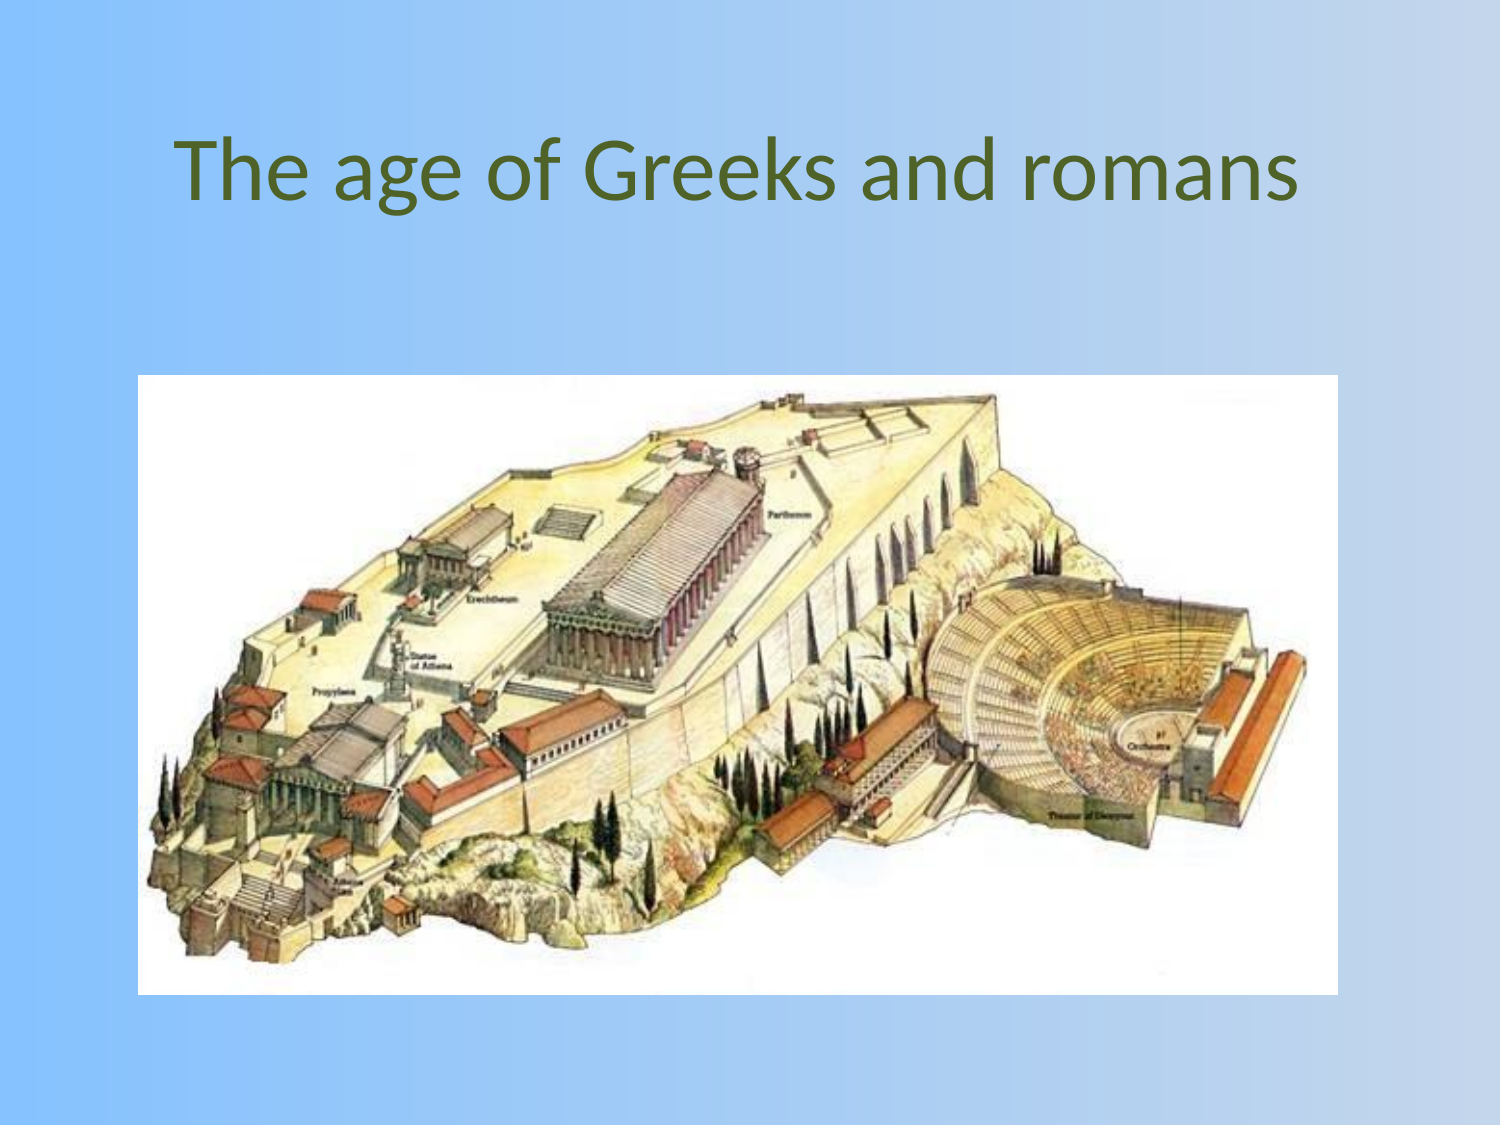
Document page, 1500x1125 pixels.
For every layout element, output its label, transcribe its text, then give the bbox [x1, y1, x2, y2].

picture [138, 375, 1338, 996]
title The age of Greeks and romans [100, 42, 1376, 284]
